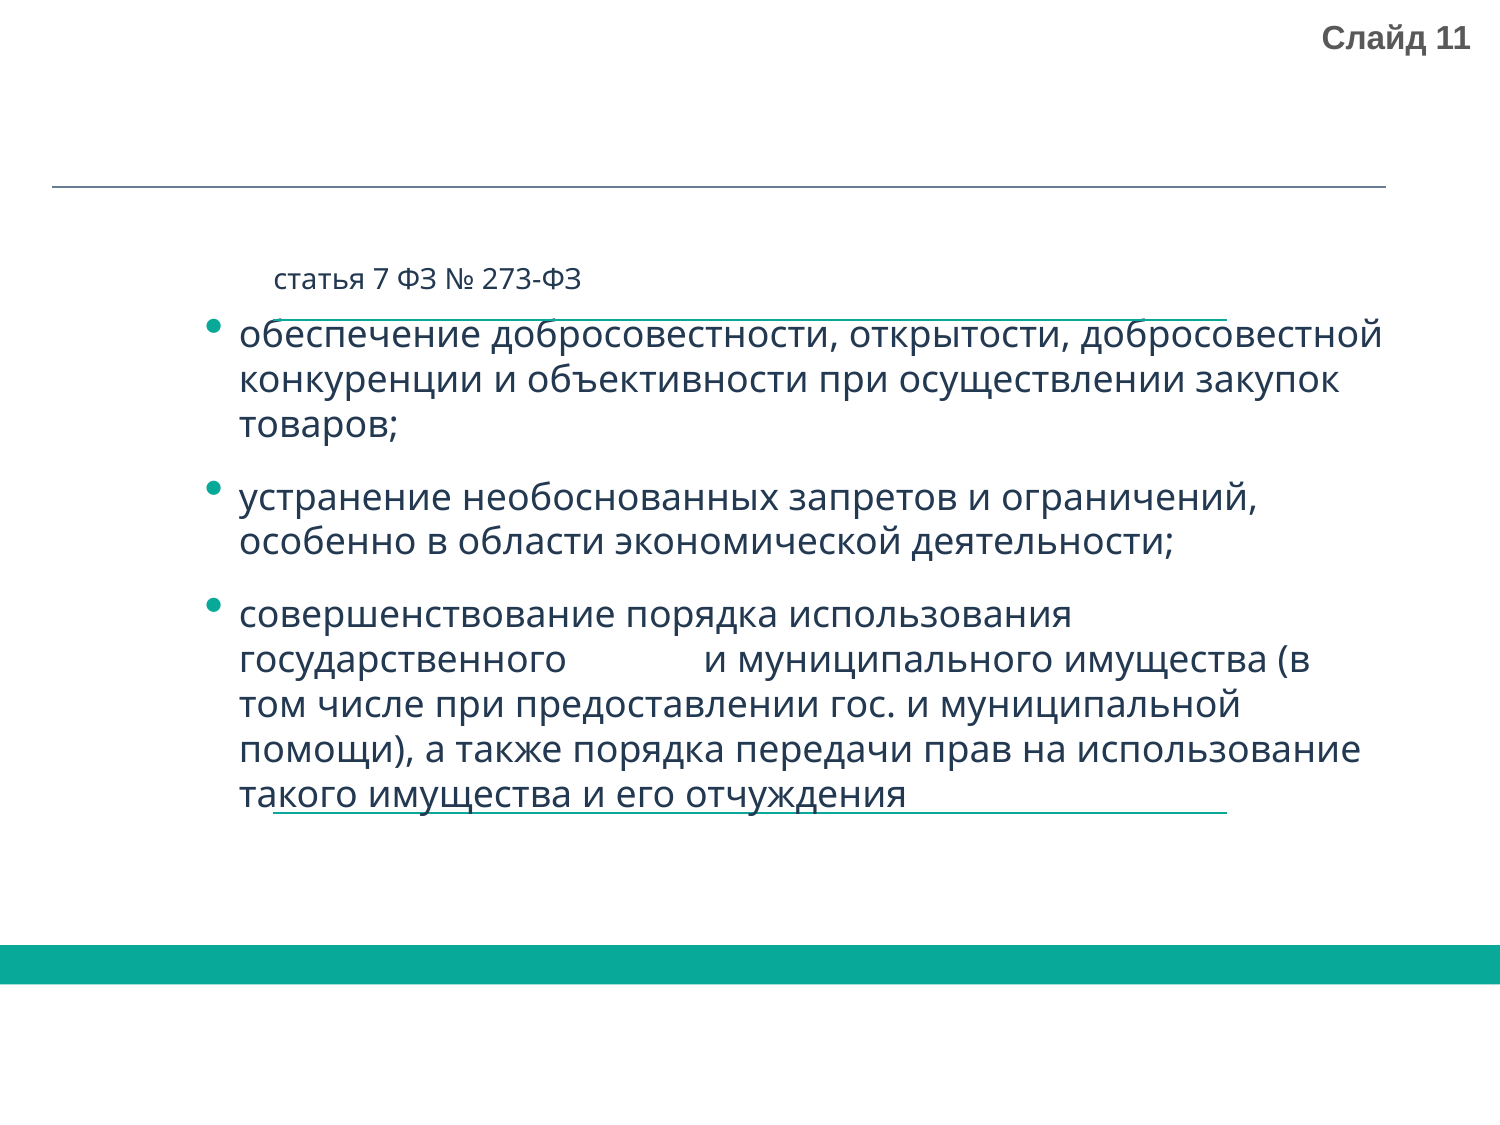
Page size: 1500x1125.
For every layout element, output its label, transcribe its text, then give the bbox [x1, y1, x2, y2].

text_box статья 7 ФЗ № 273-ФЗ [273, 253, 586, 296]
list обеспечение добросовестности, открытости, добросовестной конкуренции и объективности при осуществлении закупок товаров; устранение необоснованных запретов и ограничений, особенно в области экономической деятельности; совершенствование порядка использования государственного и муниципального имущества (в том числе при предоставлении гос. и муниципальной помощи), а также порядка передачи прав на использование такого имущества и его отчуждения [204, 298, 1385, 827]
text_box Слайд 11 [1288, 9, 1486, 64]
